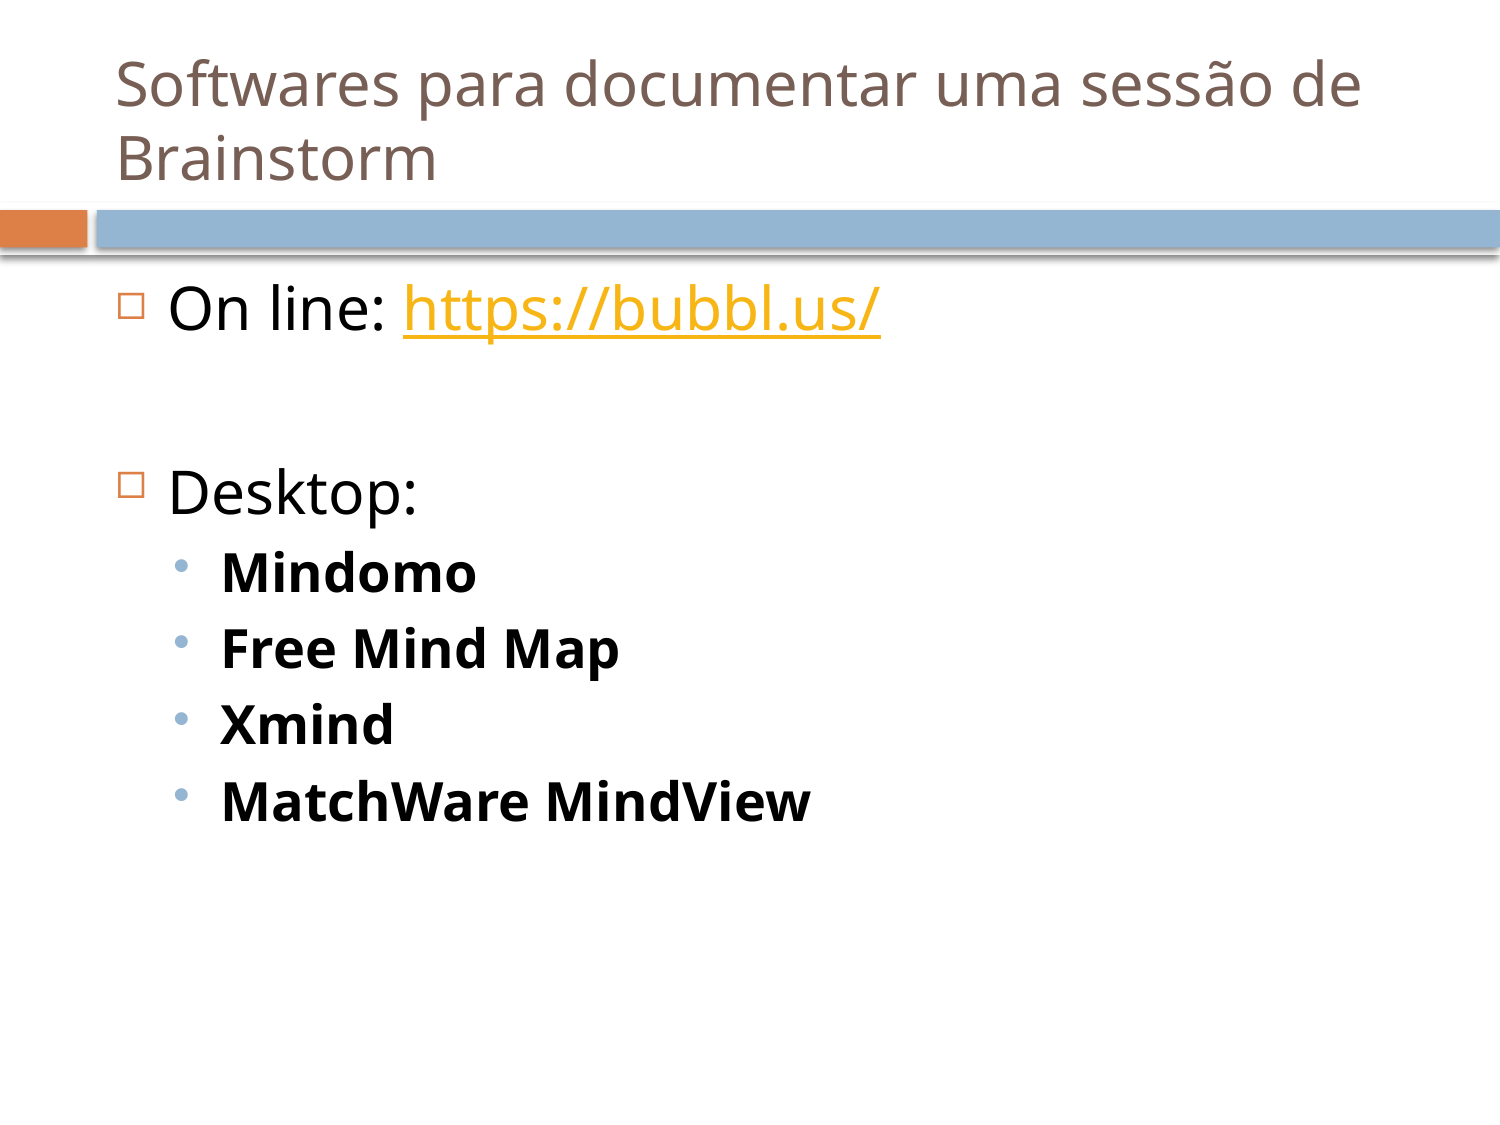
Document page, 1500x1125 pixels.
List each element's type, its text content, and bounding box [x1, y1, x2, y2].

title Softwares para documentar uma sessão de Brainstorm [100, 37, 1438, 200]
list On line: https://bubbl.us/ Desktop: Mindomo Free Mind Map Xmind MatchWare MindView [100, 262, 1438, 1000]
